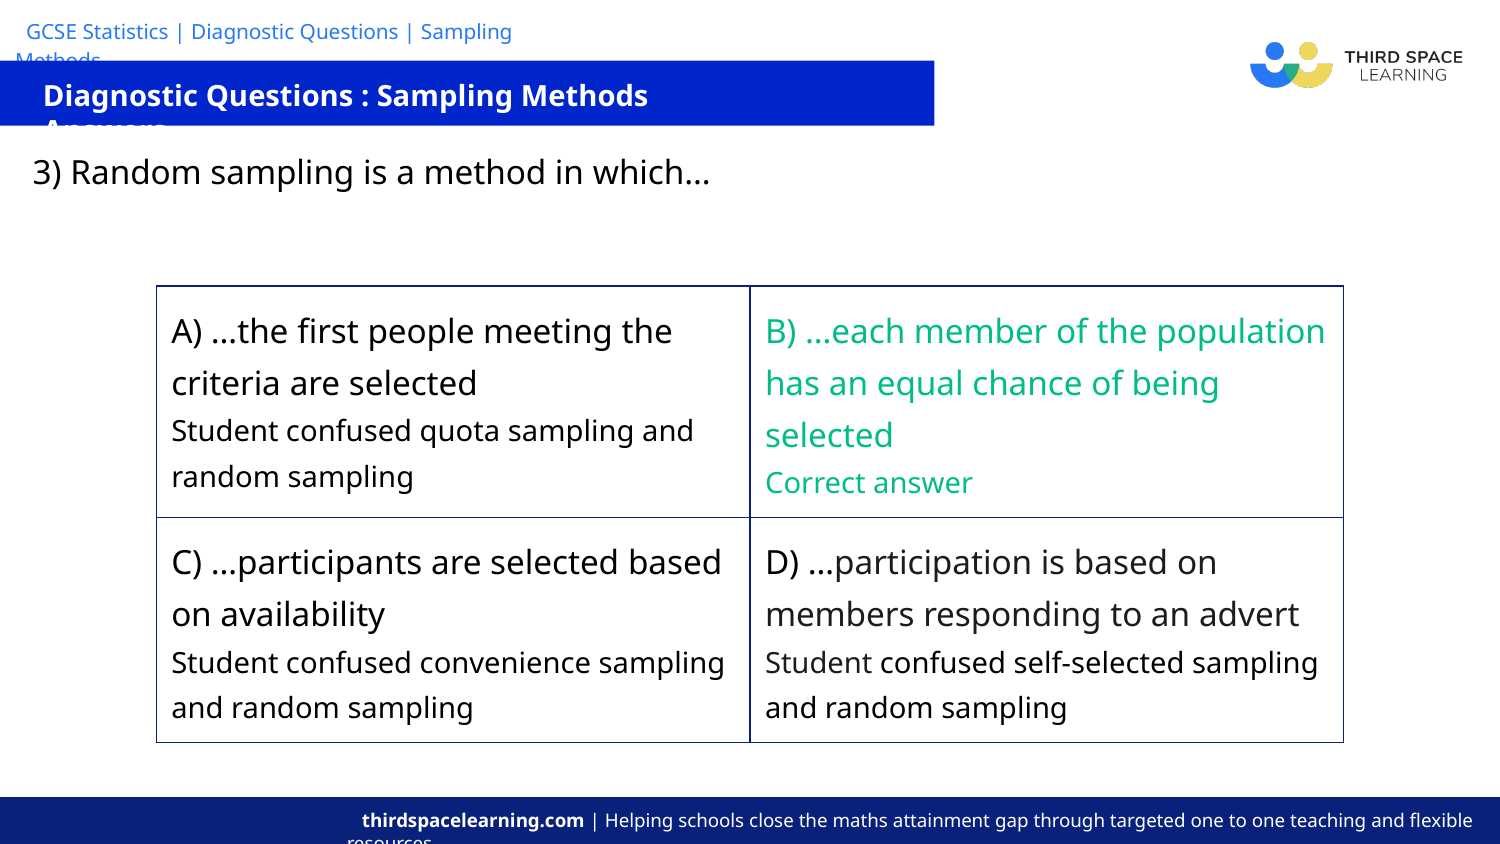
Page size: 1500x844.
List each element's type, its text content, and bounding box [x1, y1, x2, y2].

picture [1250, 33, 1465, 99]
table_header A) …the first people meeting the criteria are selected Student confused quota sampling and random sampling [157, 287, 749, 517]
text_box Diagnostic Questions : Sampling Methods Answers [27, 61, 778, 162]
table_cell C) …participants are selected based on availability Student confused convenience sampling and random sampling [157, 518, 749, 742]
table_header 3) Random sampling is a method in which… [19, 142, 1474, 201]
table_header B) …each member of the population has an equal chance of being selected Correct answer [751, 287, 1343, 517]
table_cell D) …participation is based on members responding to an advert Student confused self-selected sampling and random sampling [751, 518, 1343, 742]
